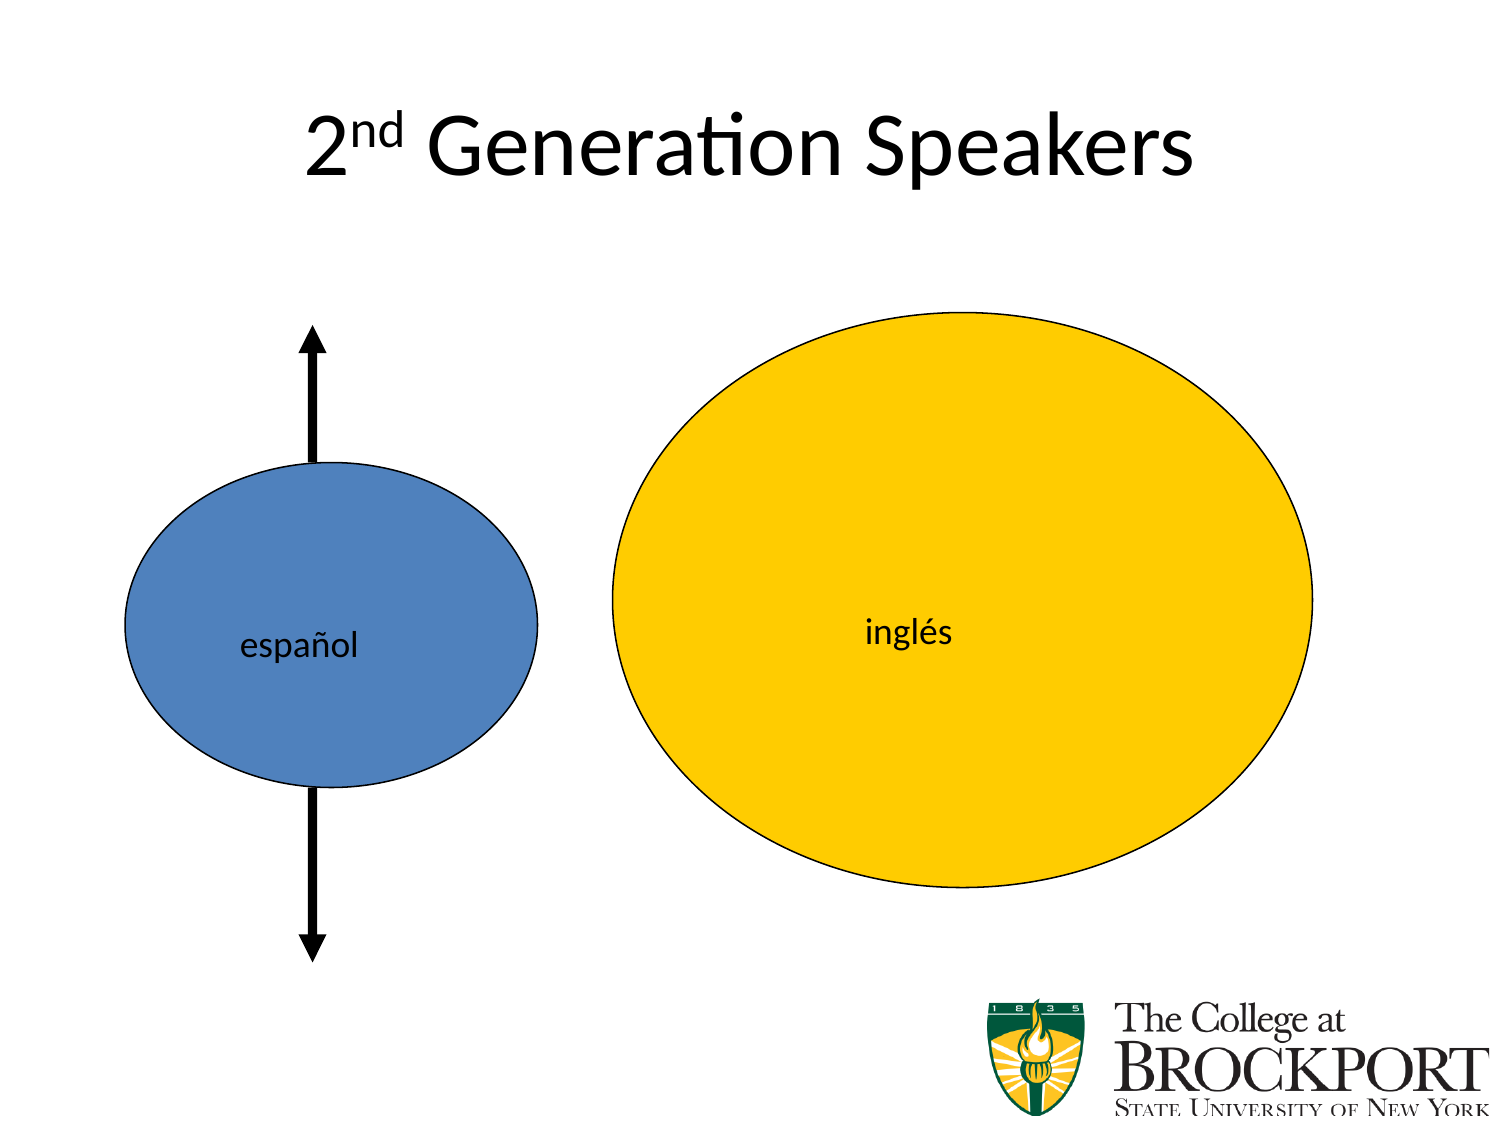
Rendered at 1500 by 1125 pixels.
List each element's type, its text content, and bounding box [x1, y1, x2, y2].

text_box [125, 462, 538, 788]
text_box inglés [849, 599, 1100, 660]
text_box [306, 324, 319, 463]
text_box [612, 312, 1313, 888]
title 2nd Generation Speakers [75, 45, 1425, 233]
text_box [306, 787, 319, 963]
text_box español [224, 612, 450, 673]
